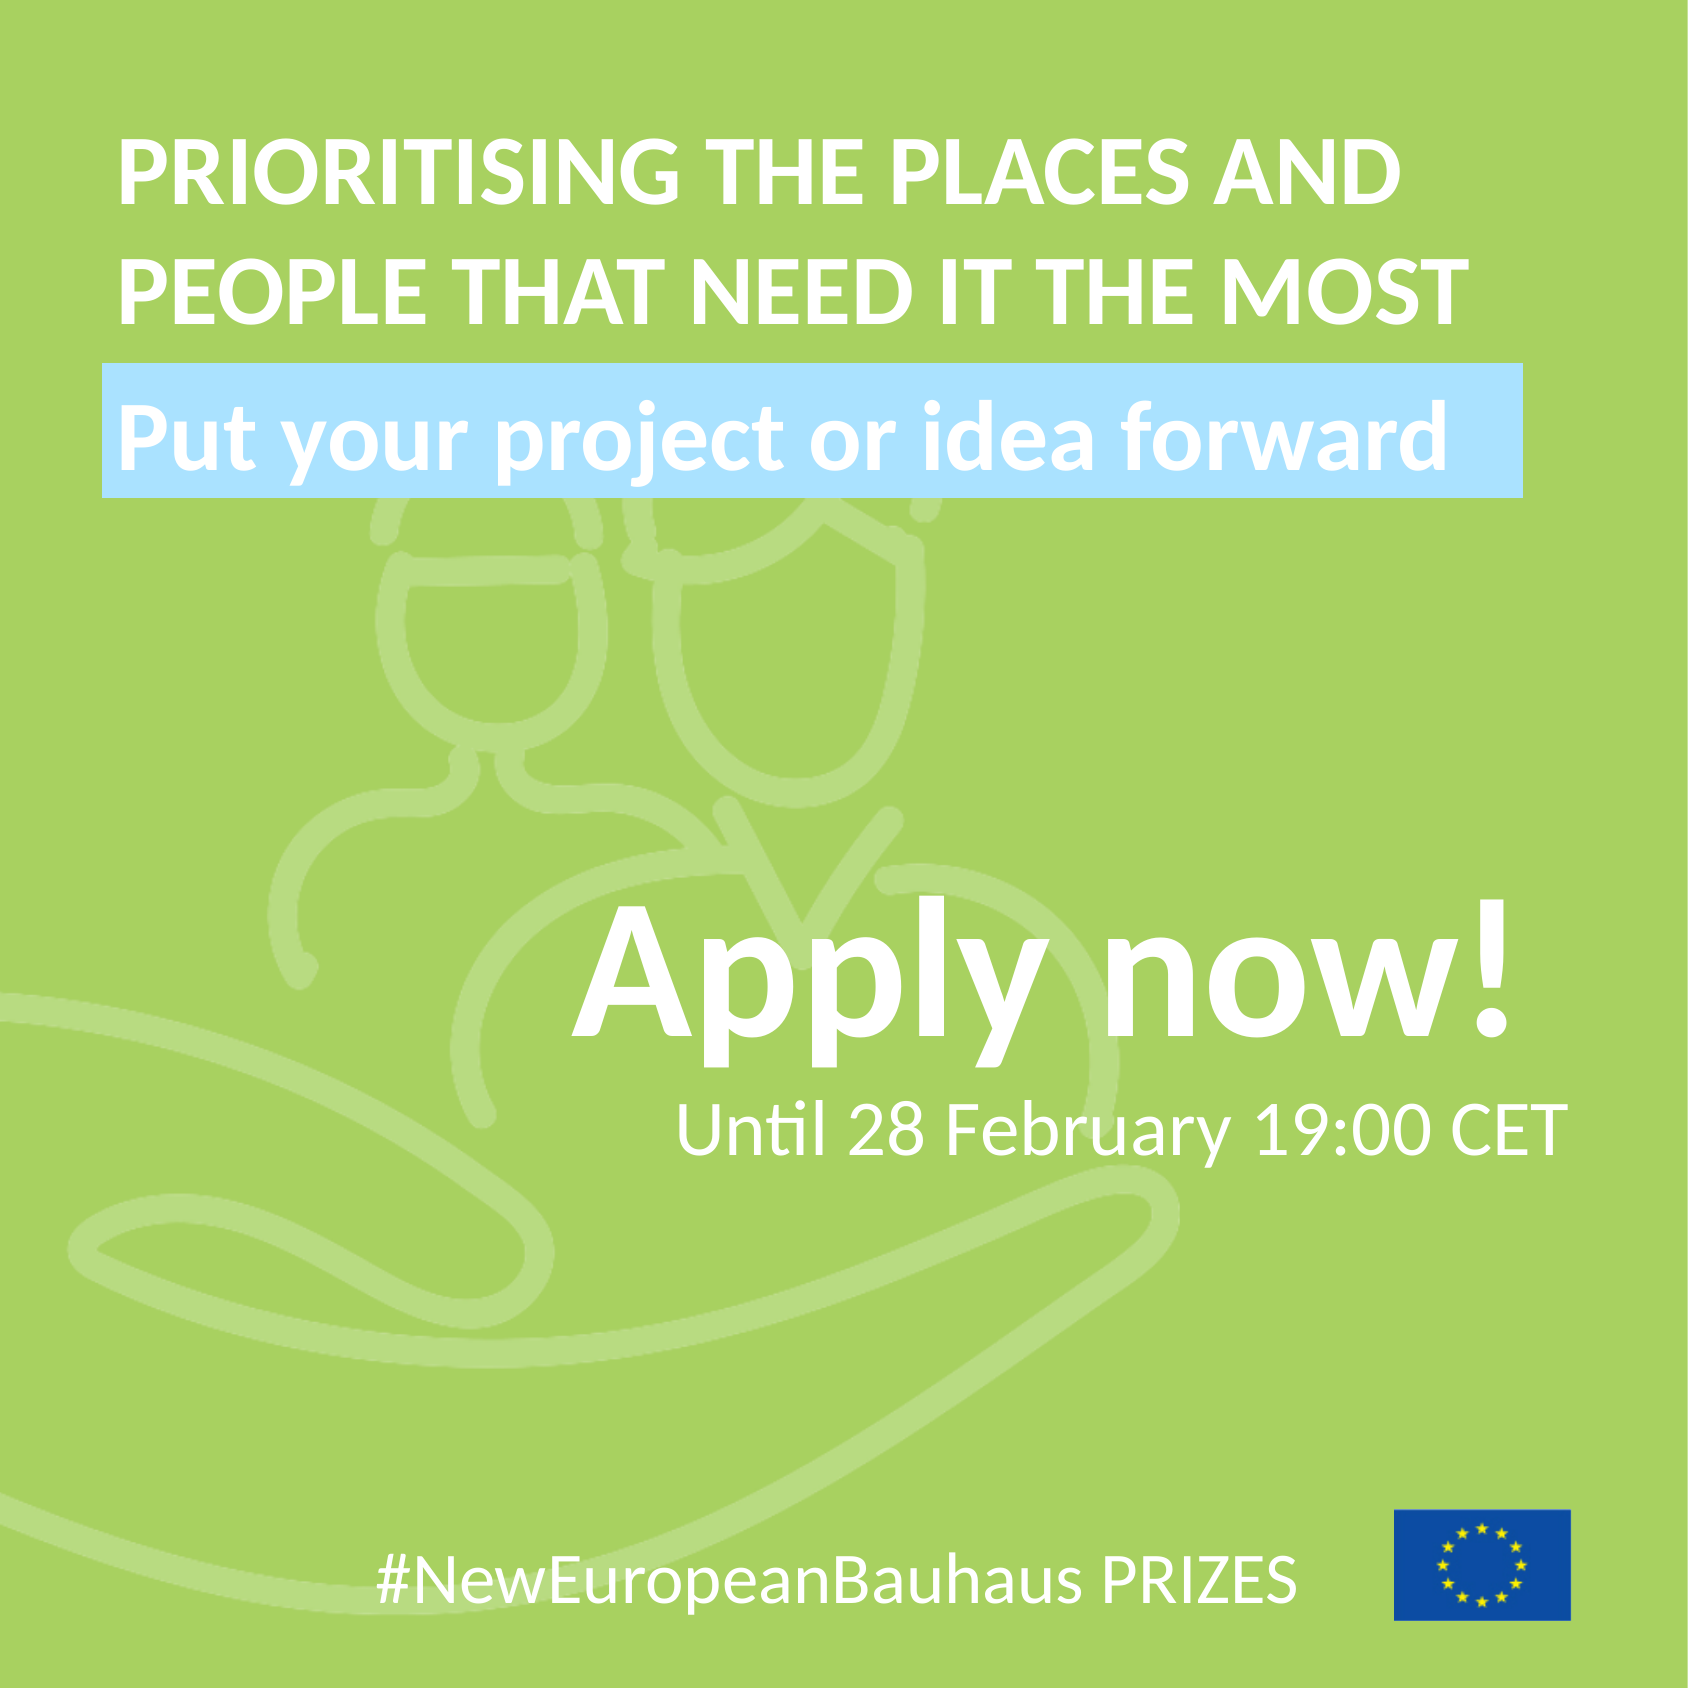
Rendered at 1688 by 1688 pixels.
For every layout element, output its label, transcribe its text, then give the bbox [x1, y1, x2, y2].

text_box Apply now! Until 28 February 19:00 CET [163, 815, 1587, 1193]
picture [0, 0, 1688, 1688]
text_box PRIORITISING THE PLACES AND PEOPLE THAT NEED IT THE MOST [102, 97, 1586, 353]
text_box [360, 1509, 1572, 1627]
text_box Put your project or idea forward [102, 363, 1523, 498]
